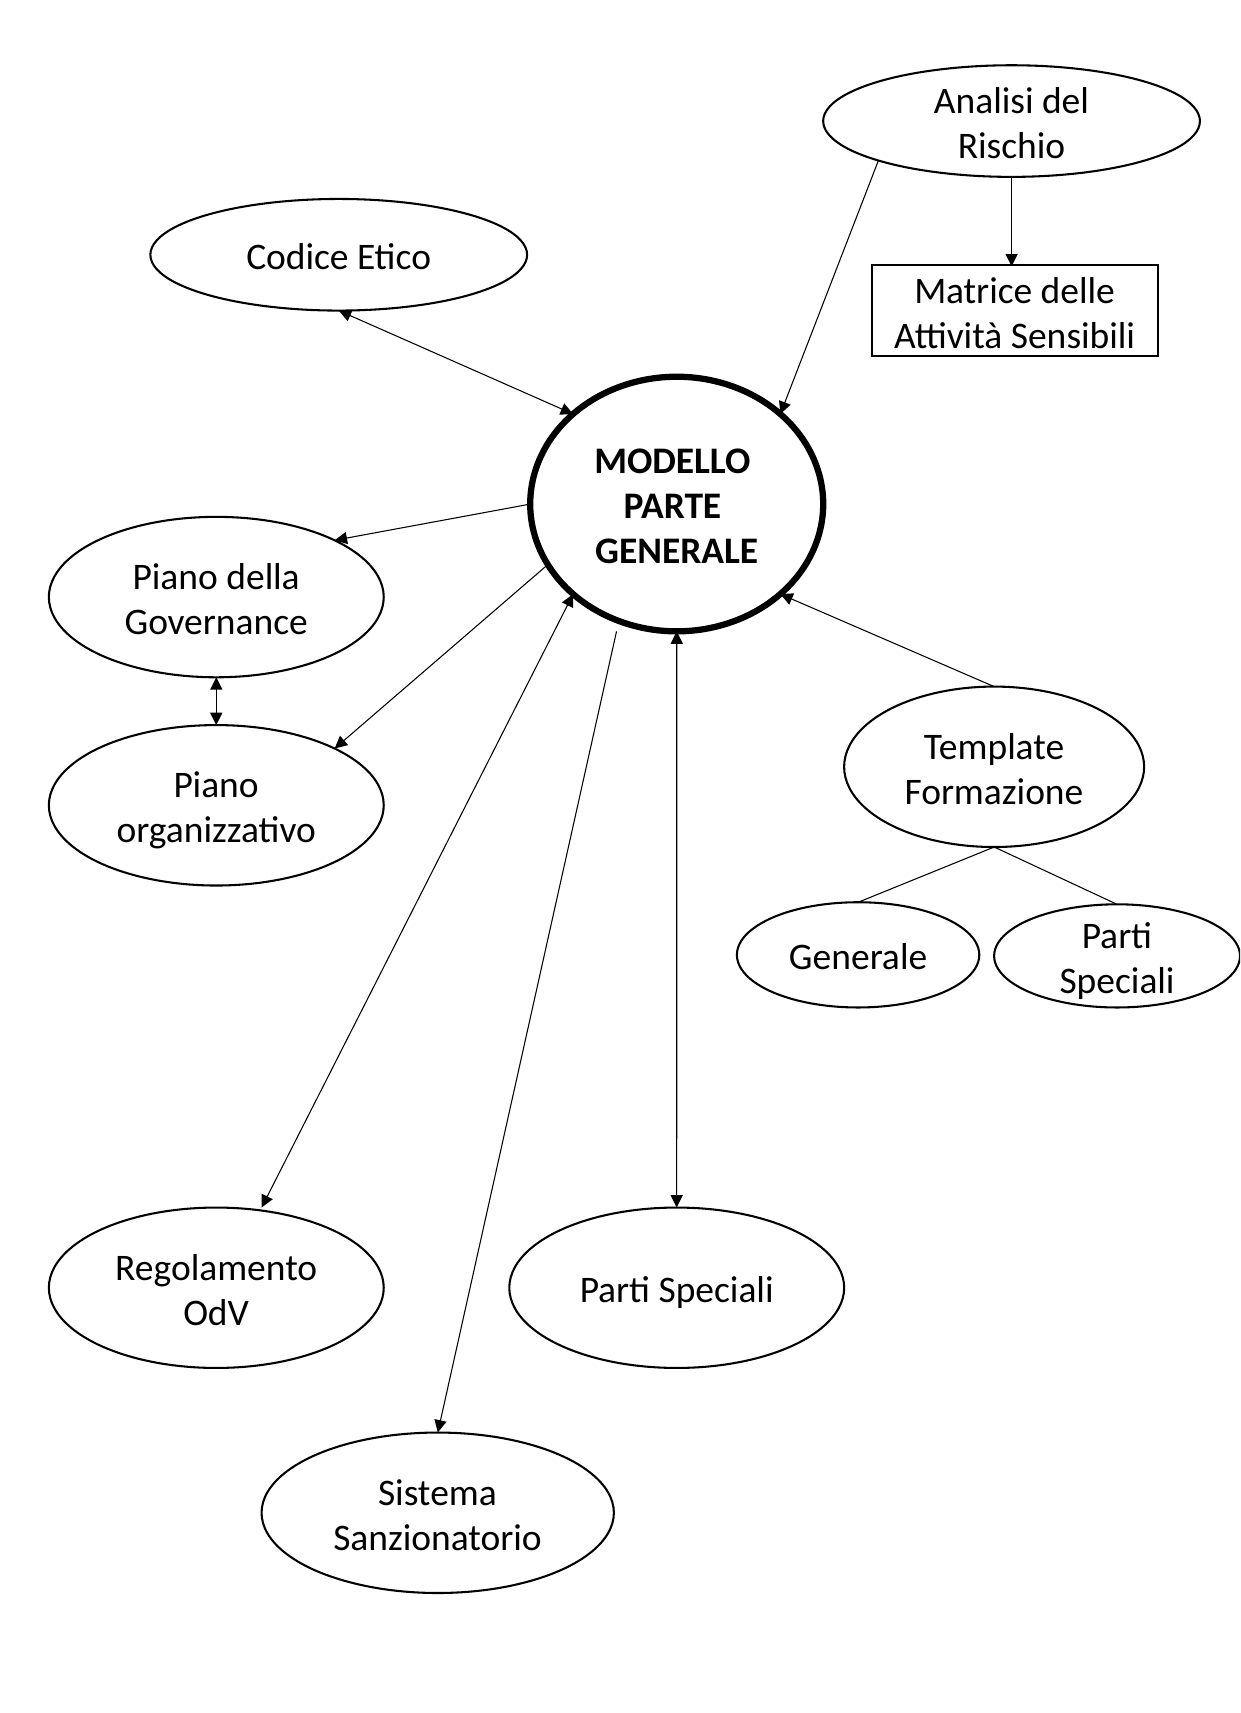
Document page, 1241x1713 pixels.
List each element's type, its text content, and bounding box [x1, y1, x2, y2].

text_box Parti Speciali [617, 1206, 846, 1369]
text_box Regolamento OdV [47, 1206, 385, 1369]
text_box Template Formazione [843, 685, 1146, 847]
text_box Piano della Governance [47, 515, 370, 679]
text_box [437, 631, 617, 1433]
text_box Generale [735, 901, 981, 1009]
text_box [994, 846, 1118, 905]
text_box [334, 563, 549, 749]
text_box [338, 310, 574, 415]
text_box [858, 847, 994, 903]
text_box Parti Speciali [993, 903, 1241, 1009]
text_box Sistema Sanzionatorio [260, 1431, 615, 1595]
text_box MODELLO PARTE GENERALE [529, 375, 825, 633]
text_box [780, 160, 879, 415]
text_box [261, 594, 574, 1208]
text_box Codice Etico [149, 197, 529, 312]
text_box Analisi del Rischio [822, 64, 1201, 178]
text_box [780, 594, 995, 687]
text_box Piano organizzativo [47, 724, 261, 887]
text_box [334, 504, 531, 541]
text_box Matrice delle Attività Sensibili [879, 264, 1159, 357]
